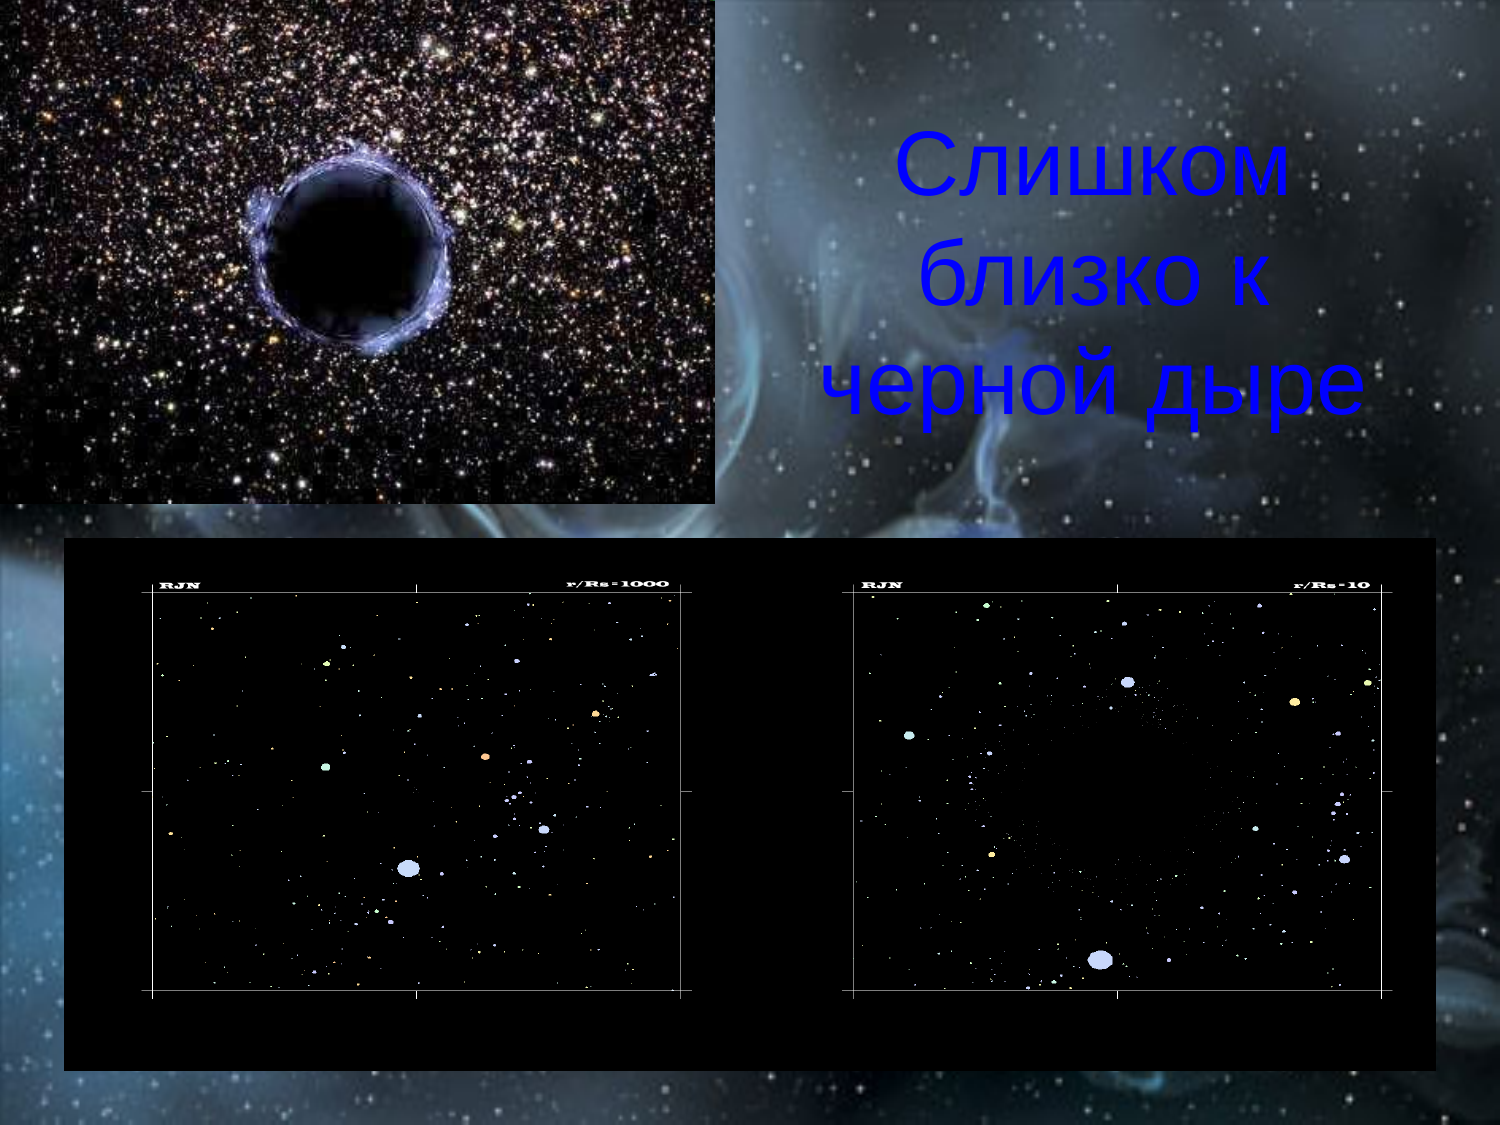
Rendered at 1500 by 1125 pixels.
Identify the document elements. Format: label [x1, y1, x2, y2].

list [0, 0, 715, 504]
list [64, 538, 1436, 1071]
list [0, 0, 1500, 1125]
